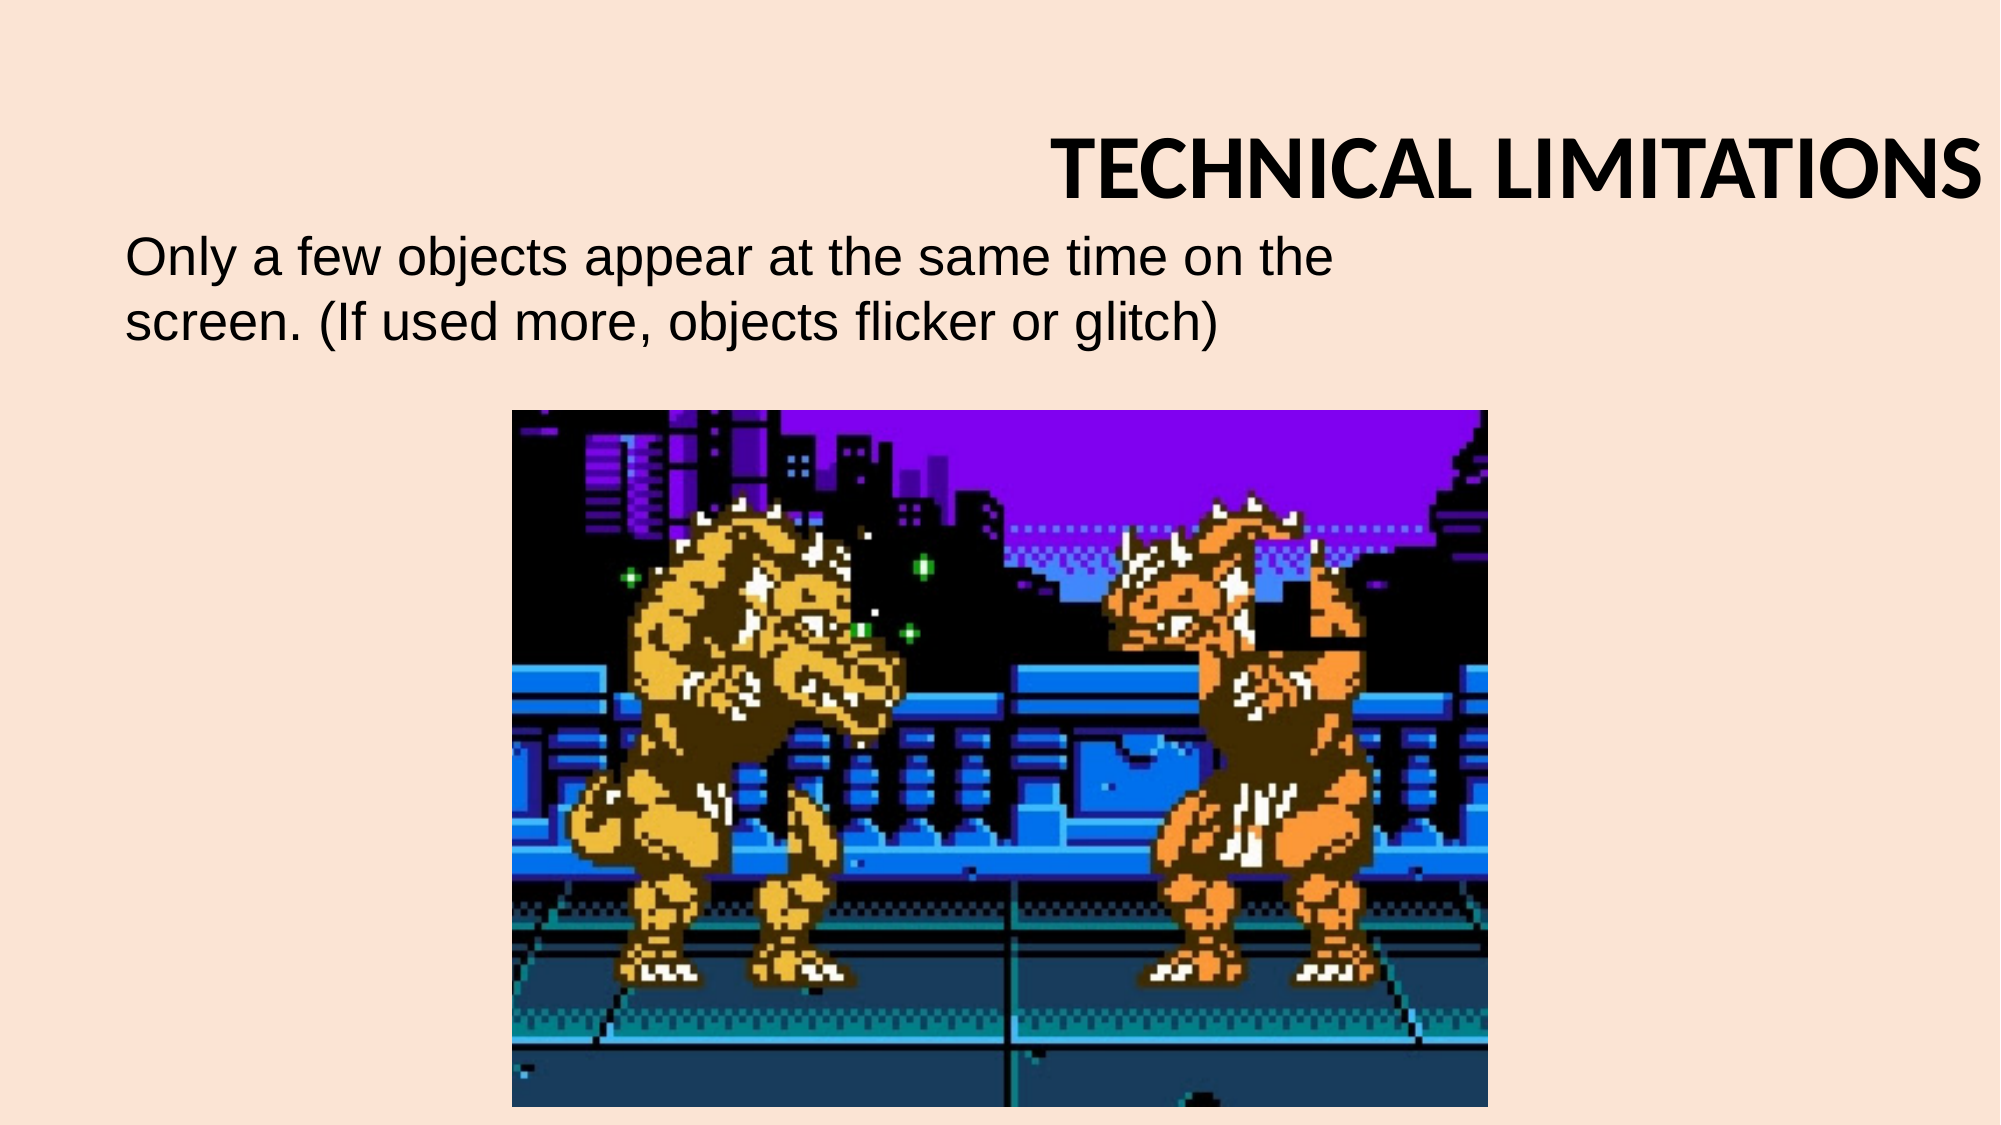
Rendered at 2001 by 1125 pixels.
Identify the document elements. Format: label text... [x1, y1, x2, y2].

picture [512, 410, 1488, 1107]
title TECHNICAL LIMITATIONS [0, 59, 2000, 278]
text_box Only a few objects appear at the same time on the screen. (If used more, objects flicker or glitch) [110, 214, 1394, 373]
